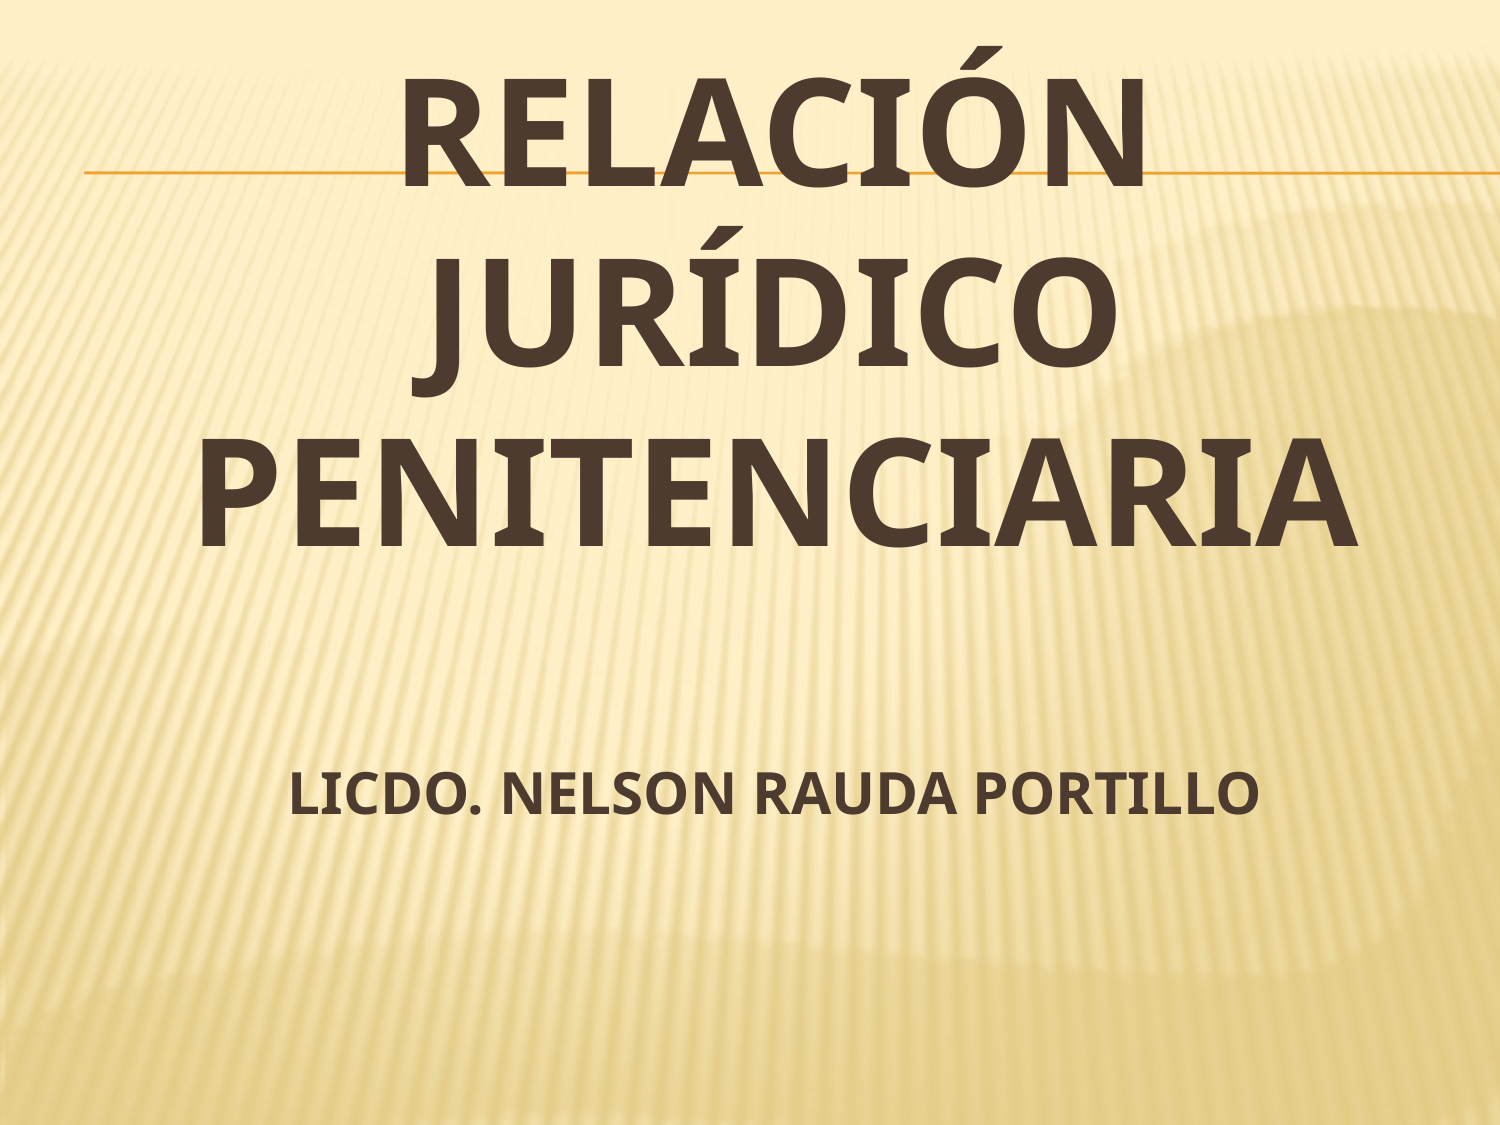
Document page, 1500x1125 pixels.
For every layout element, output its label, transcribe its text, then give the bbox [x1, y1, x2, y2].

title Relación jurídico penitenciaria Licdo. Nelson rauda portillo [49, 75, 1500, 787]
